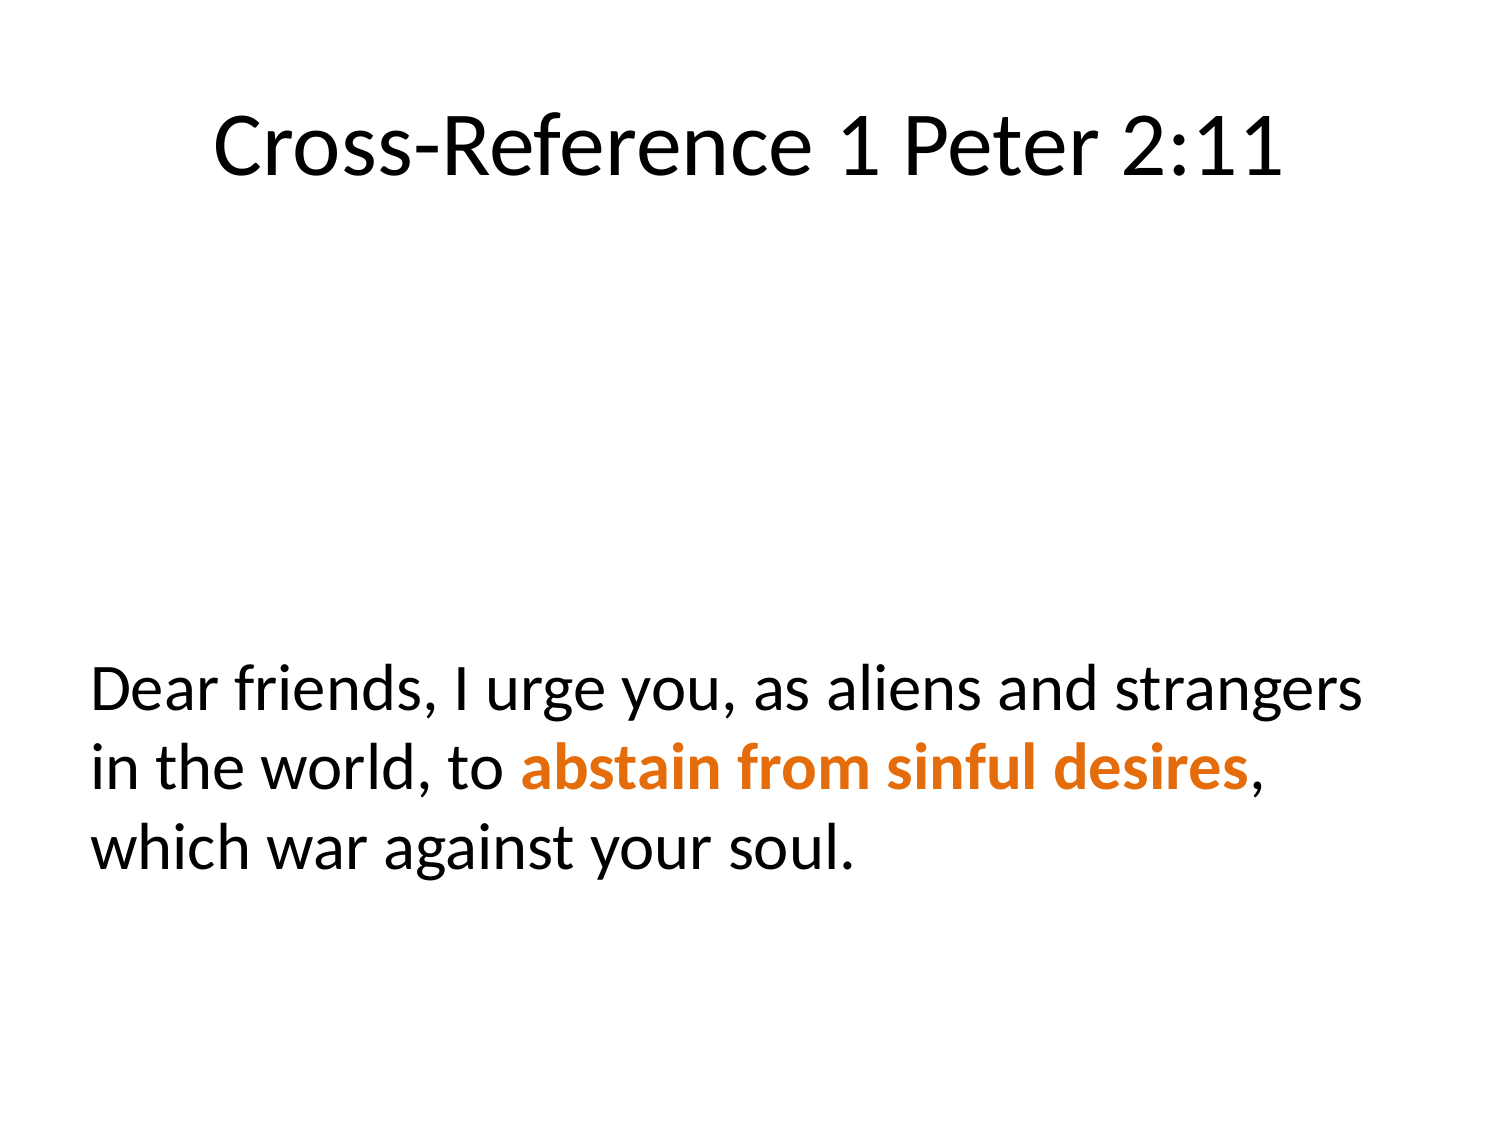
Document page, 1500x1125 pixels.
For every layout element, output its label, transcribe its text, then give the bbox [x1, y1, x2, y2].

list Dear friends, I urge you, as aliens and strangers in the world, to abstain from sinful desires, which war against your soul. [75, 262, 1425, 1005]
title Cross-Reference 1 Peter 2:11 [75, 45, 1425, 233]
